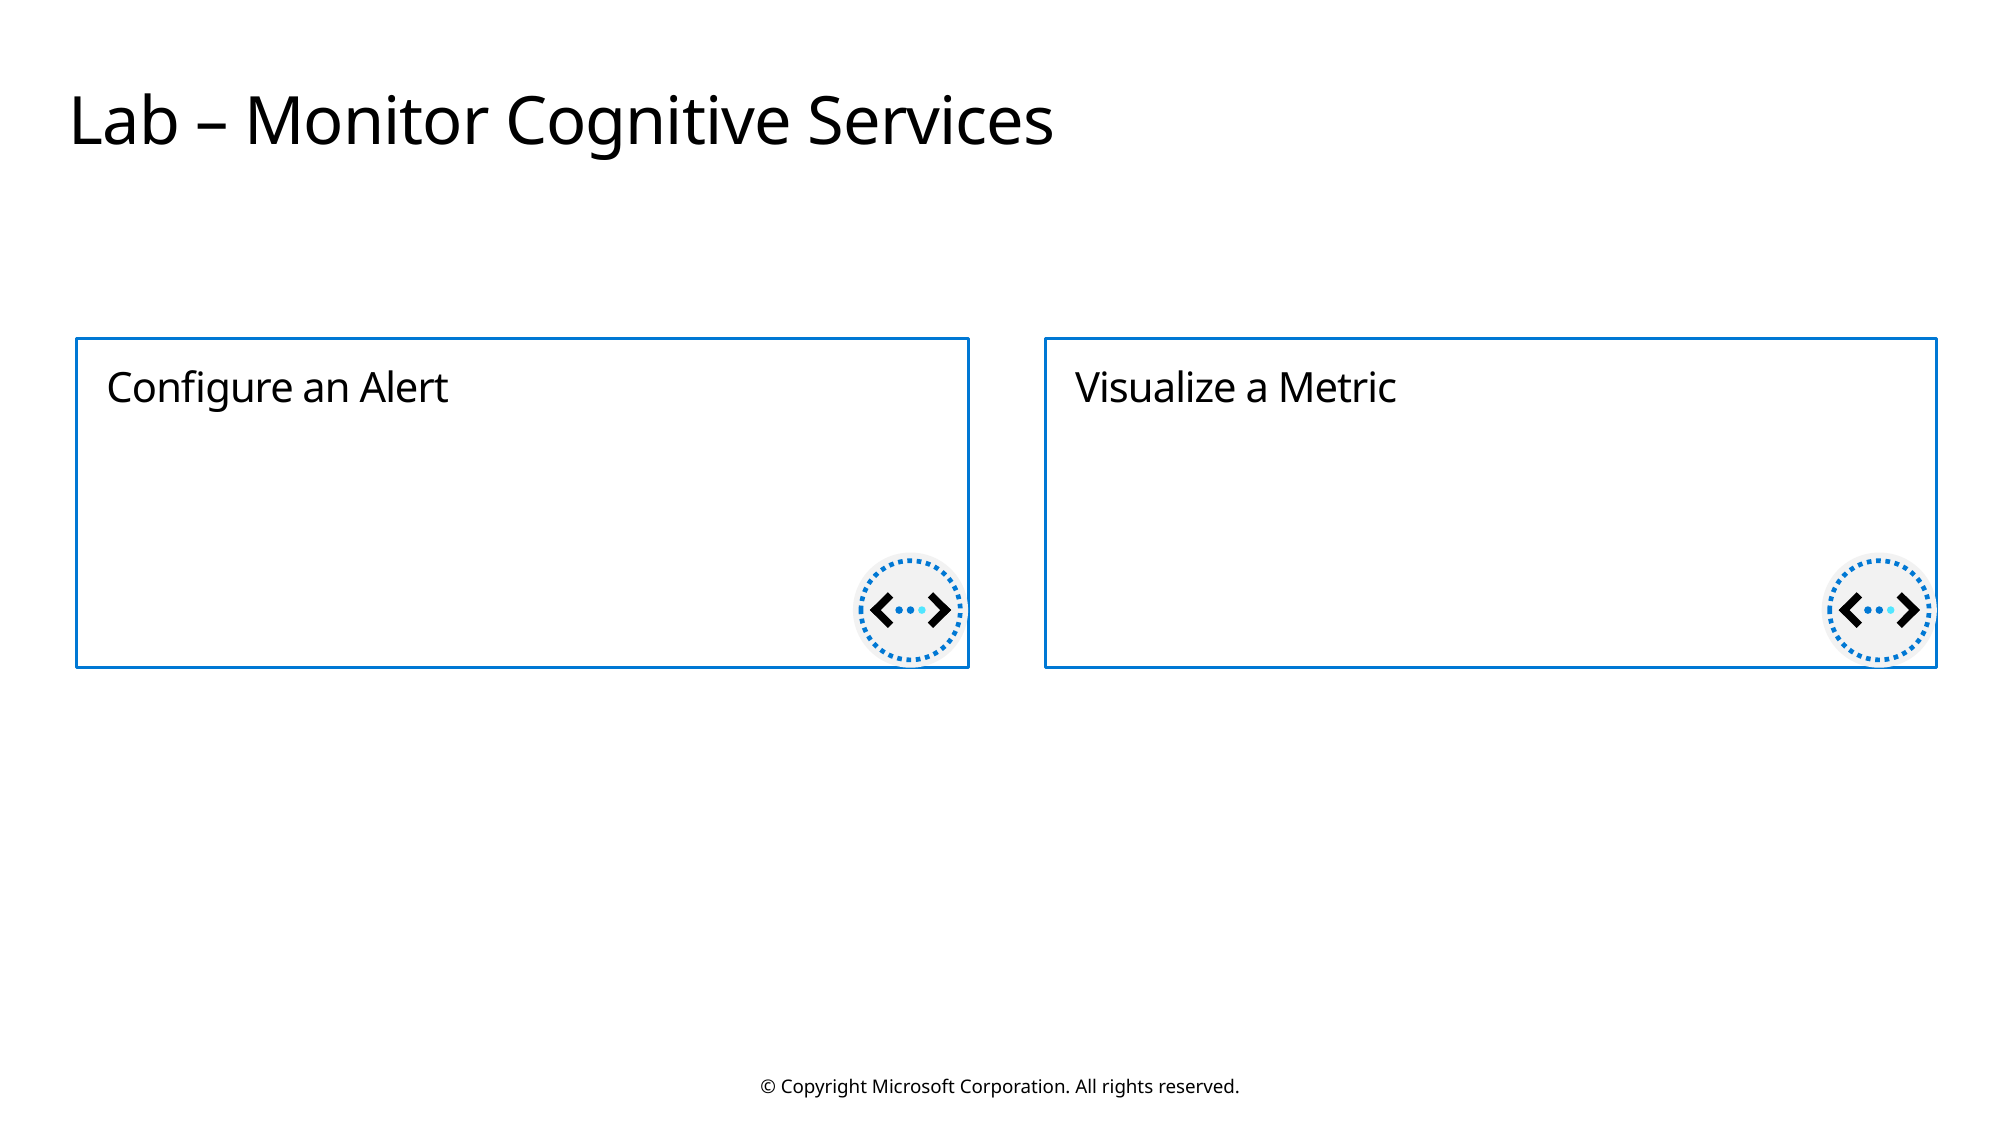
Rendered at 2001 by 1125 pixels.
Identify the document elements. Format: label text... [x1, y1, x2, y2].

title Lab – Monitor Cognitive Services [68, 72, 1930, 184]
list Configure an Alert [75, 337, 970, 669]
list Visualize a Metric [1044, 337, 1938, 669]
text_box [852, 552, 969, 668]
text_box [1821, 552, 1938, 668]
